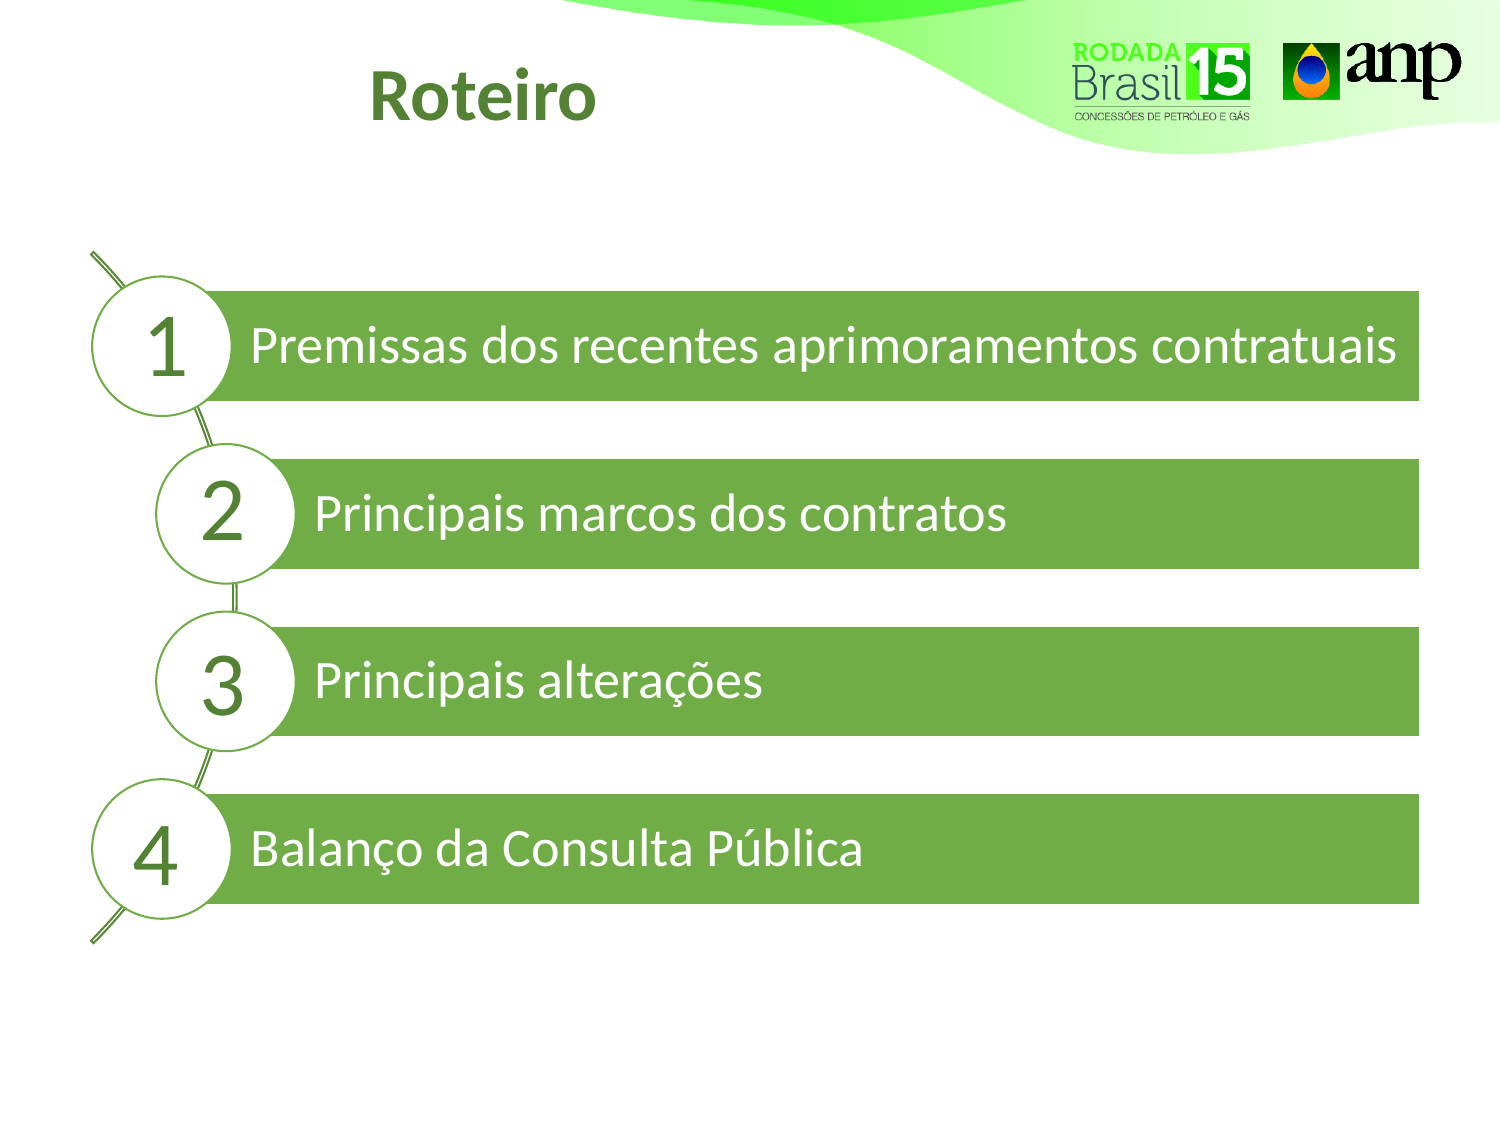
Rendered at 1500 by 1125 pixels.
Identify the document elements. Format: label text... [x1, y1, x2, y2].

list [79, 234, 1430, 961]
title Roteiro [50, 59, 919, 161]
picture [236, 0, 1500, 954]
